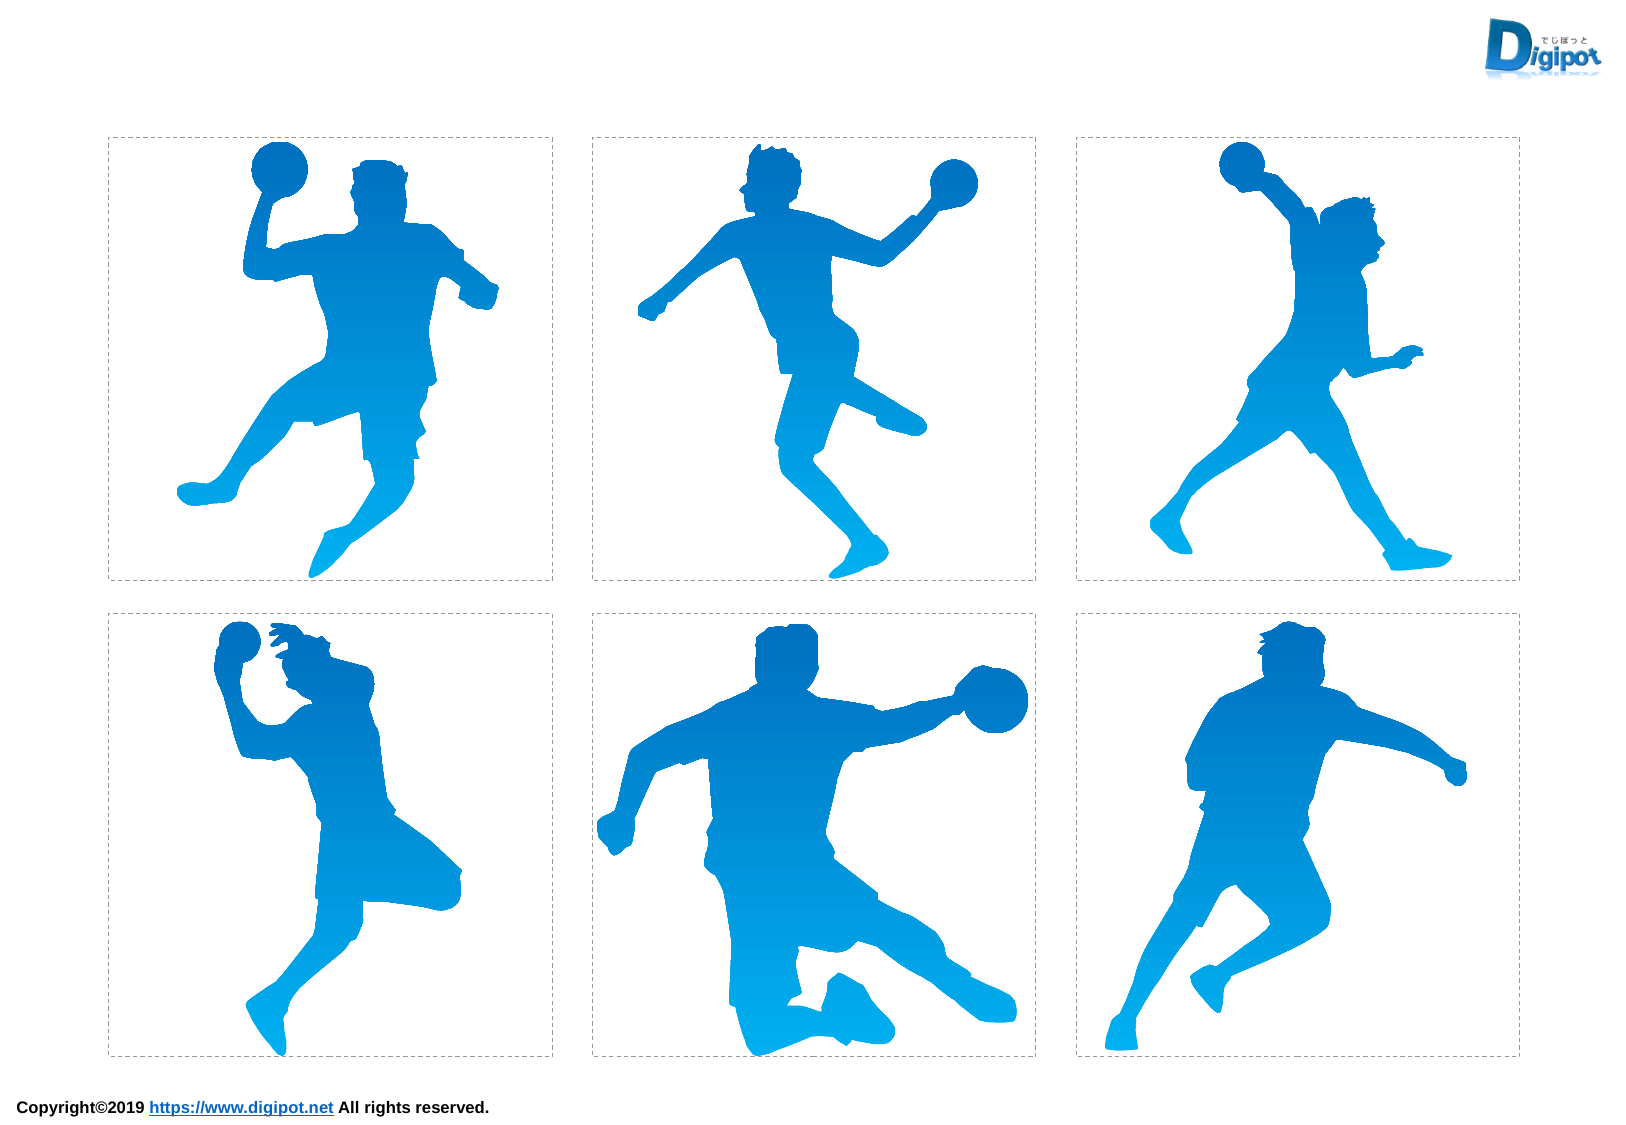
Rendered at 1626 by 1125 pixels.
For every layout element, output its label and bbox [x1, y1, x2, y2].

text_box [1105, 621, 1468, 1051]
picture [1485, 18, 1602, 82]
text_box [1149, 142, 1452, 571]
text_box [214, 621, 462, 1057]
text_box [596, 623, 1029, 1057]
text_box [638, 143, 978, 579]
text_box [176, 141, 500, 578]
